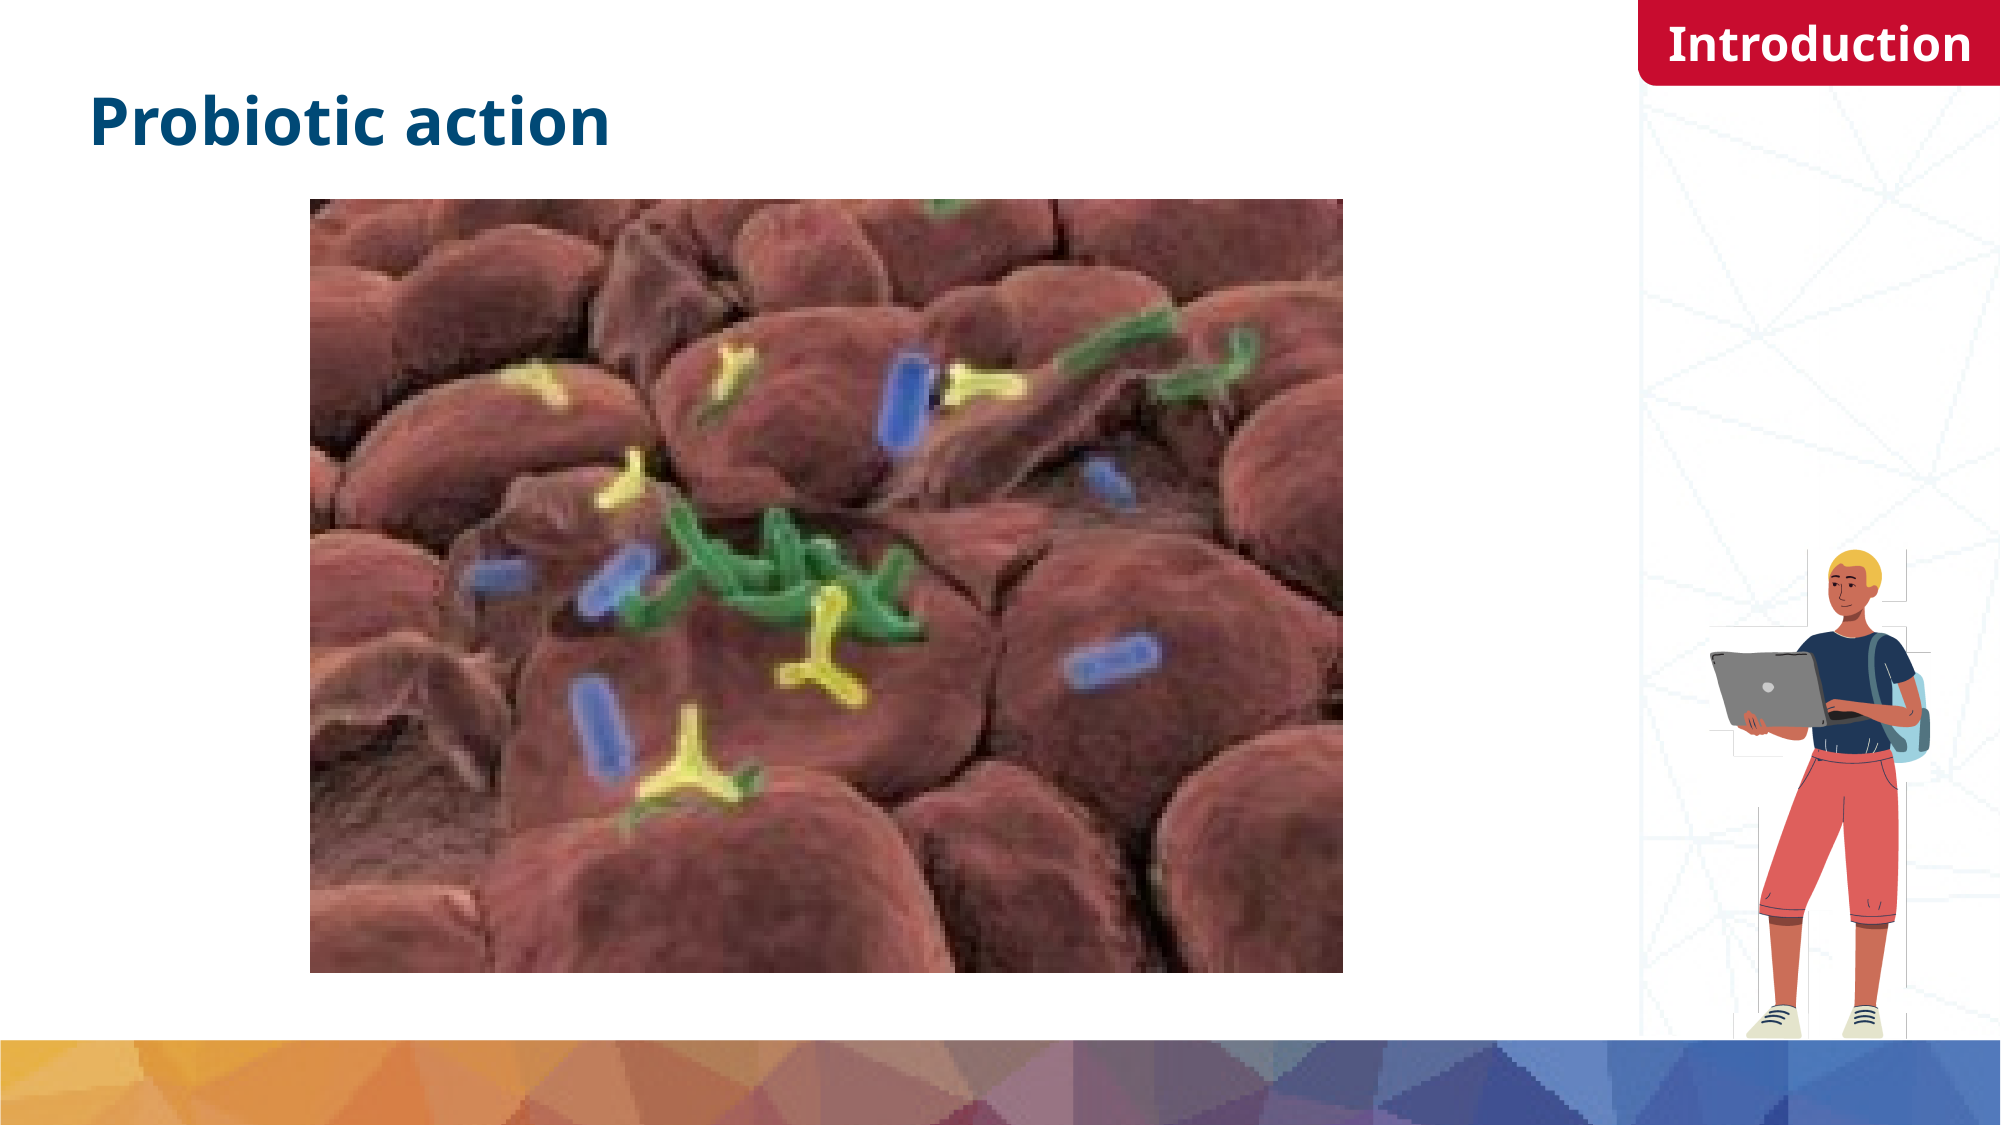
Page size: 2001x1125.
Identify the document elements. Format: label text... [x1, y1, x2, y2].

title Probiotic action [88, 88, 1565, 161]
picture [0, 1040, 2001, 1125]
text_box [309, 198, 1344, 974]
picture [1638, 0, 2000, 1039]
